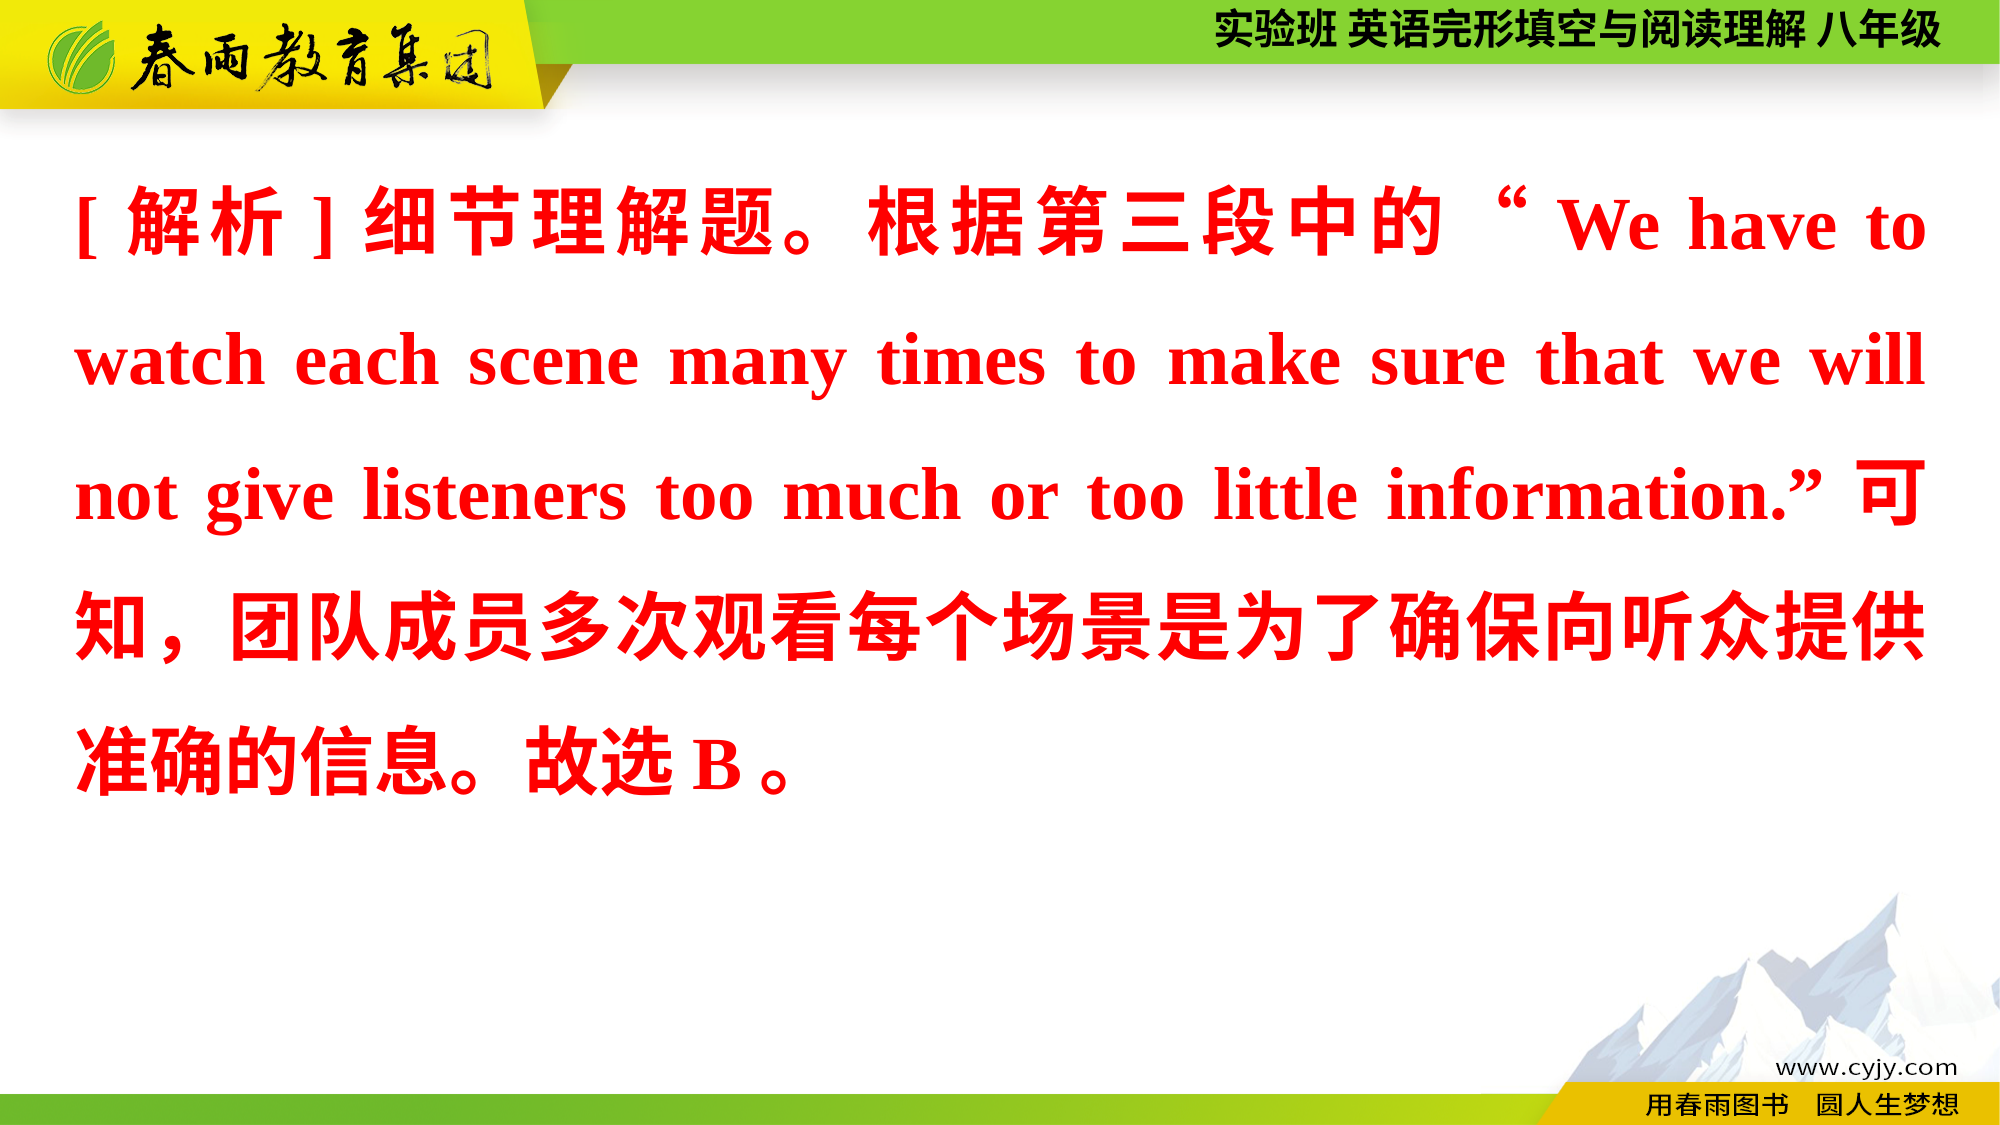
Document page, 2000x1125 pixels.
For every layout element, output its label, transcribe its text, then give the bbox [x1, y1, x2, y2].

picture [0, 0, 2000, 1125]
list [解析]细节理解题。根据第三段中的“We have to watch each scene many times to make sure that we will not give listeners too much or too little information.”可知，团队成员多次观看每个场景是为了确保向听众提供准确的信息。故选B。 [59, 122, 1944, 802]
